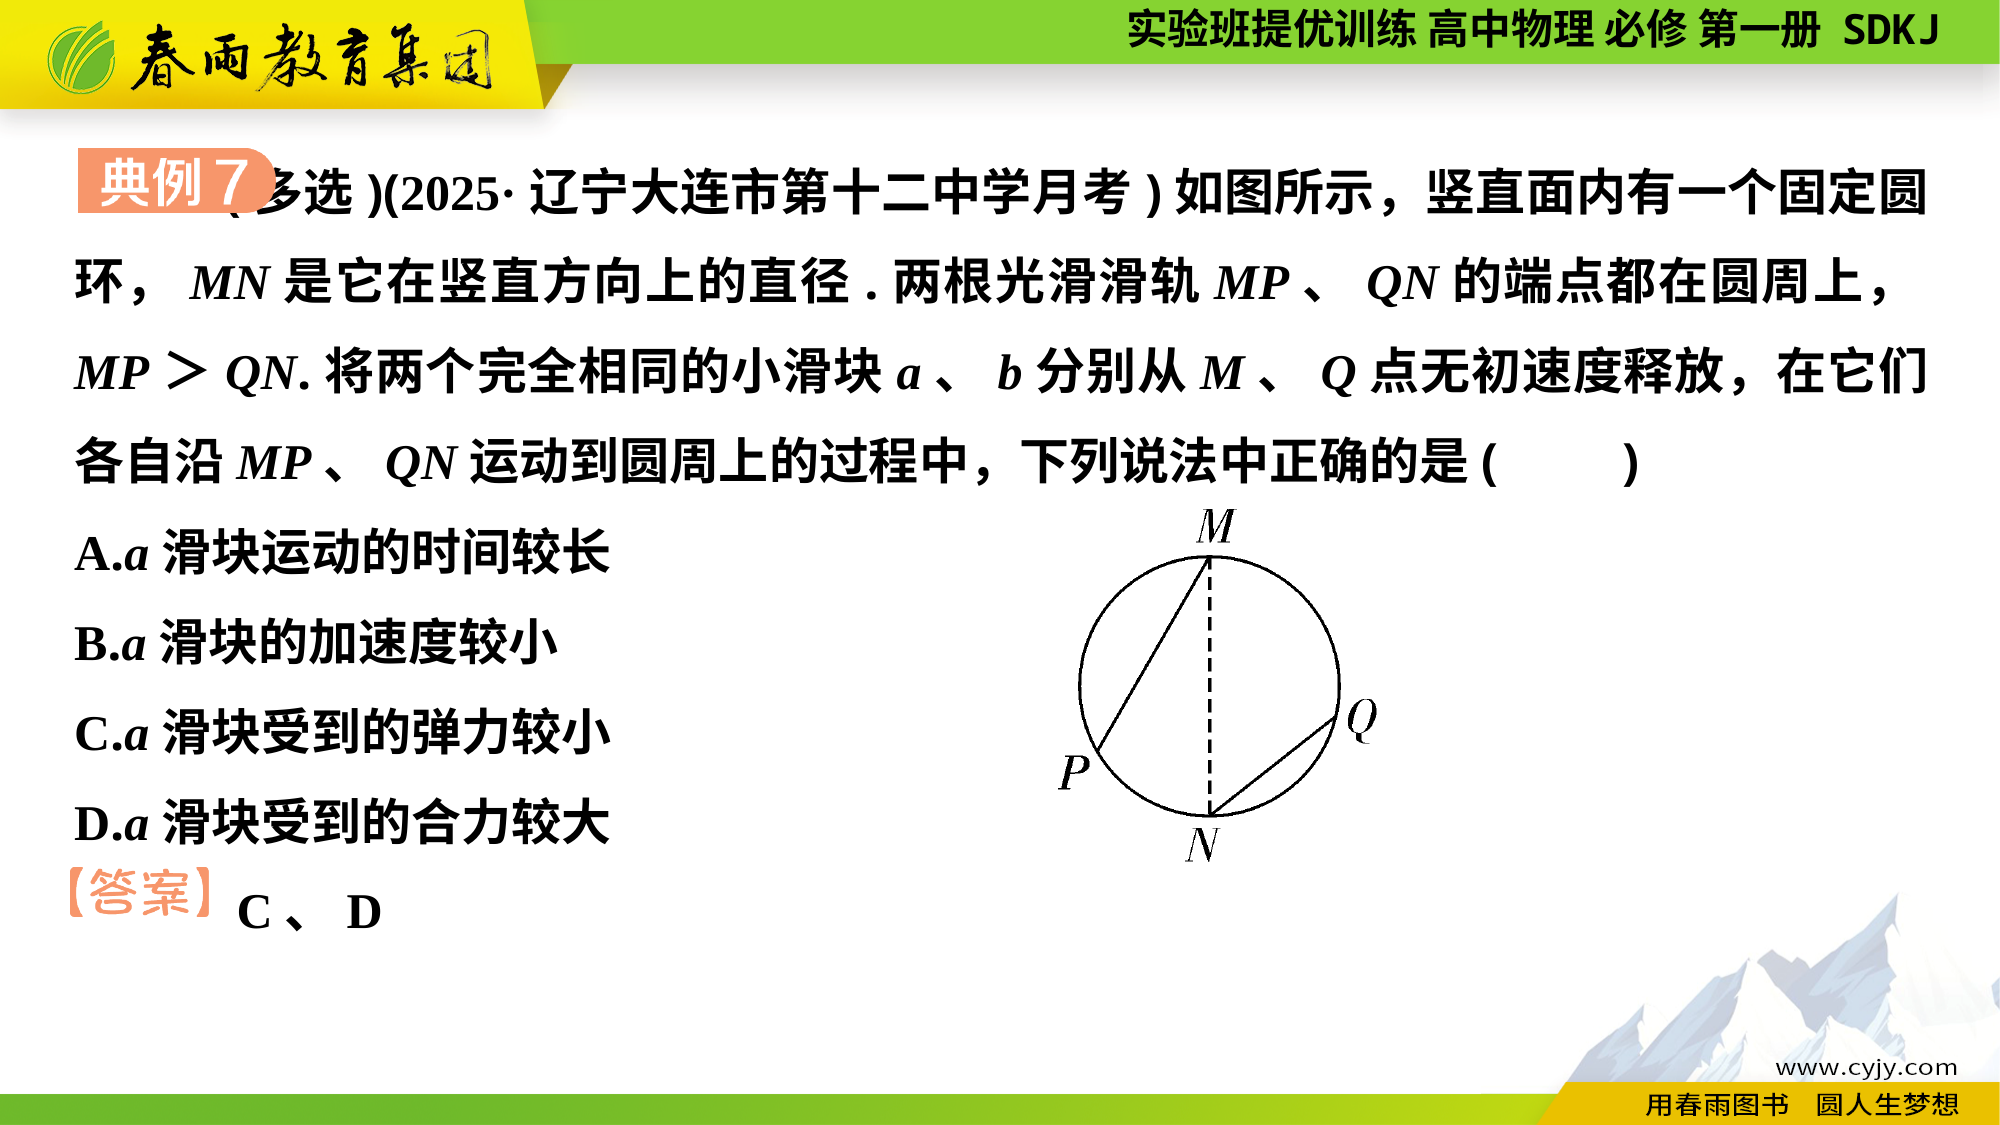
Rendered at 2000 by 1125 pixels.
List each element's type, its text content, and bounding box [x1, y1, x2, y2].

picture [0, 0, 2000, 1125]
text_box C、D [59, 840, 1944, 946]
list (多选)(2025·辽宁大连市第十二中学月考)如图所示，竖直面内有一个固定圆环，MN是它在竖直方向上的直径.两根光滑滑轨MP、QN的端点都在圆周上， MP＞QN.将两个完全相同的小滑块a、b分别从M、Q点无初速度释放，在它们各自沿MP、QN运动到圆周上的过程中，下列说法中正确的是( ) A.a滑块运动的时间较长 B.a滑块的加速度较小 C.a滑块受到的弹力较小 D.a滑块受到的合力较大 [59, 122, 1944, 840]
